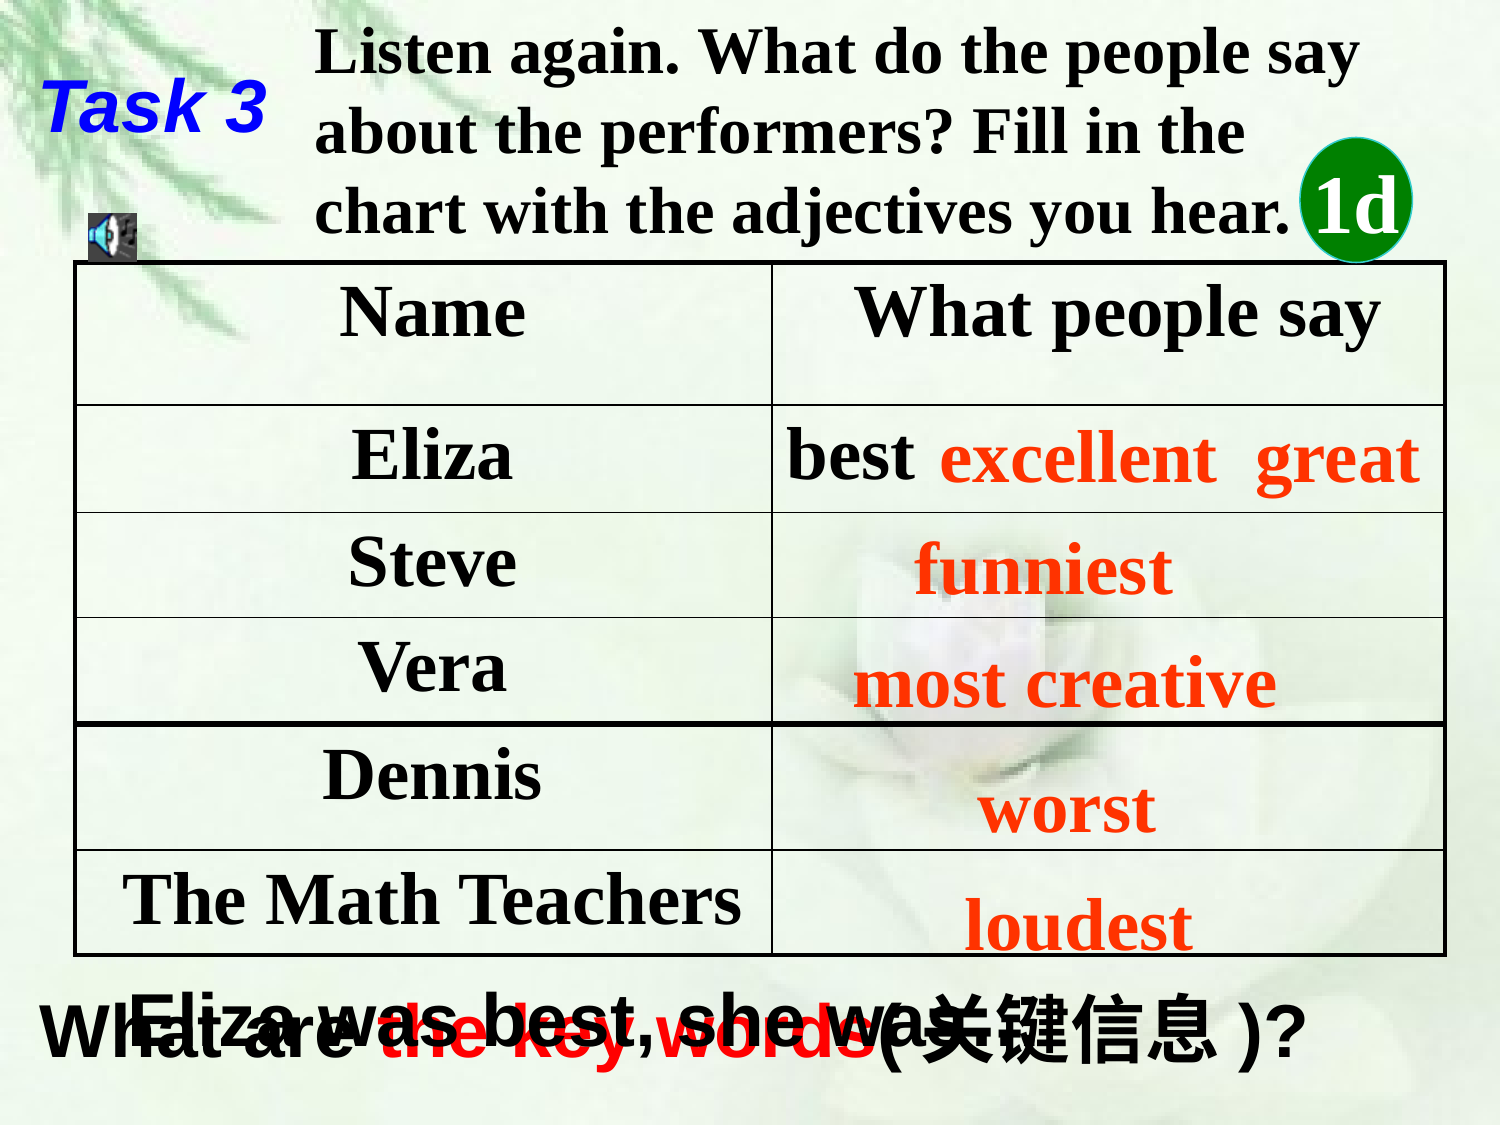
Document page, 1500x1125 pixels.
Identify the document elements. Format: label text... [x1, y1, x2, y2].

text_box most creative [837, 624, 1338, 730]
table_header Dennis [77, 727, 771, 849]
table_cell [773, 618, 1443, 721]
table_cell Steve [77, 513, 771, 617]
text_box Task 3 [22, 49, 286, 155]
text_box What are the key words(关键信息)? [24, 974, 1325, 1080]
table_cell [773, 513, 900, 617]
table_cell [1217, 513, 1443, 617]
text_box 1d [1299, 137, 1413, 263]
text_box worst [962, 749, 1225, 855]
text_box loudest [950, 867, 1275, 964]
text_box Eliza was best, she was… [112, 964, 1450, 1069]
table_cell Eliza [77, 406, 771, 512]
table_cell The Math Teachers [77, 851, 771, 953]
table_header What people say [773, 265, 1443, 404]
table_header [773, 727, 1443, 849]
table_cell Vera [77, 618, 771, 721]
table_cell best [773, 406, 1443, 512]
text_box Listen again. What do the people say about the performers? Fill in the chart with the adjectives you hear. [300, 0, 1429, 255]
table_cell [773, 851, 1443, 953]
text_box excellent great [924, 399, 1463, 505]
picture [0, 0, 1500, 1125]
table_header Name [77, 265, 771, 404]
text_box funniest [900, 512, 1217, 618]
